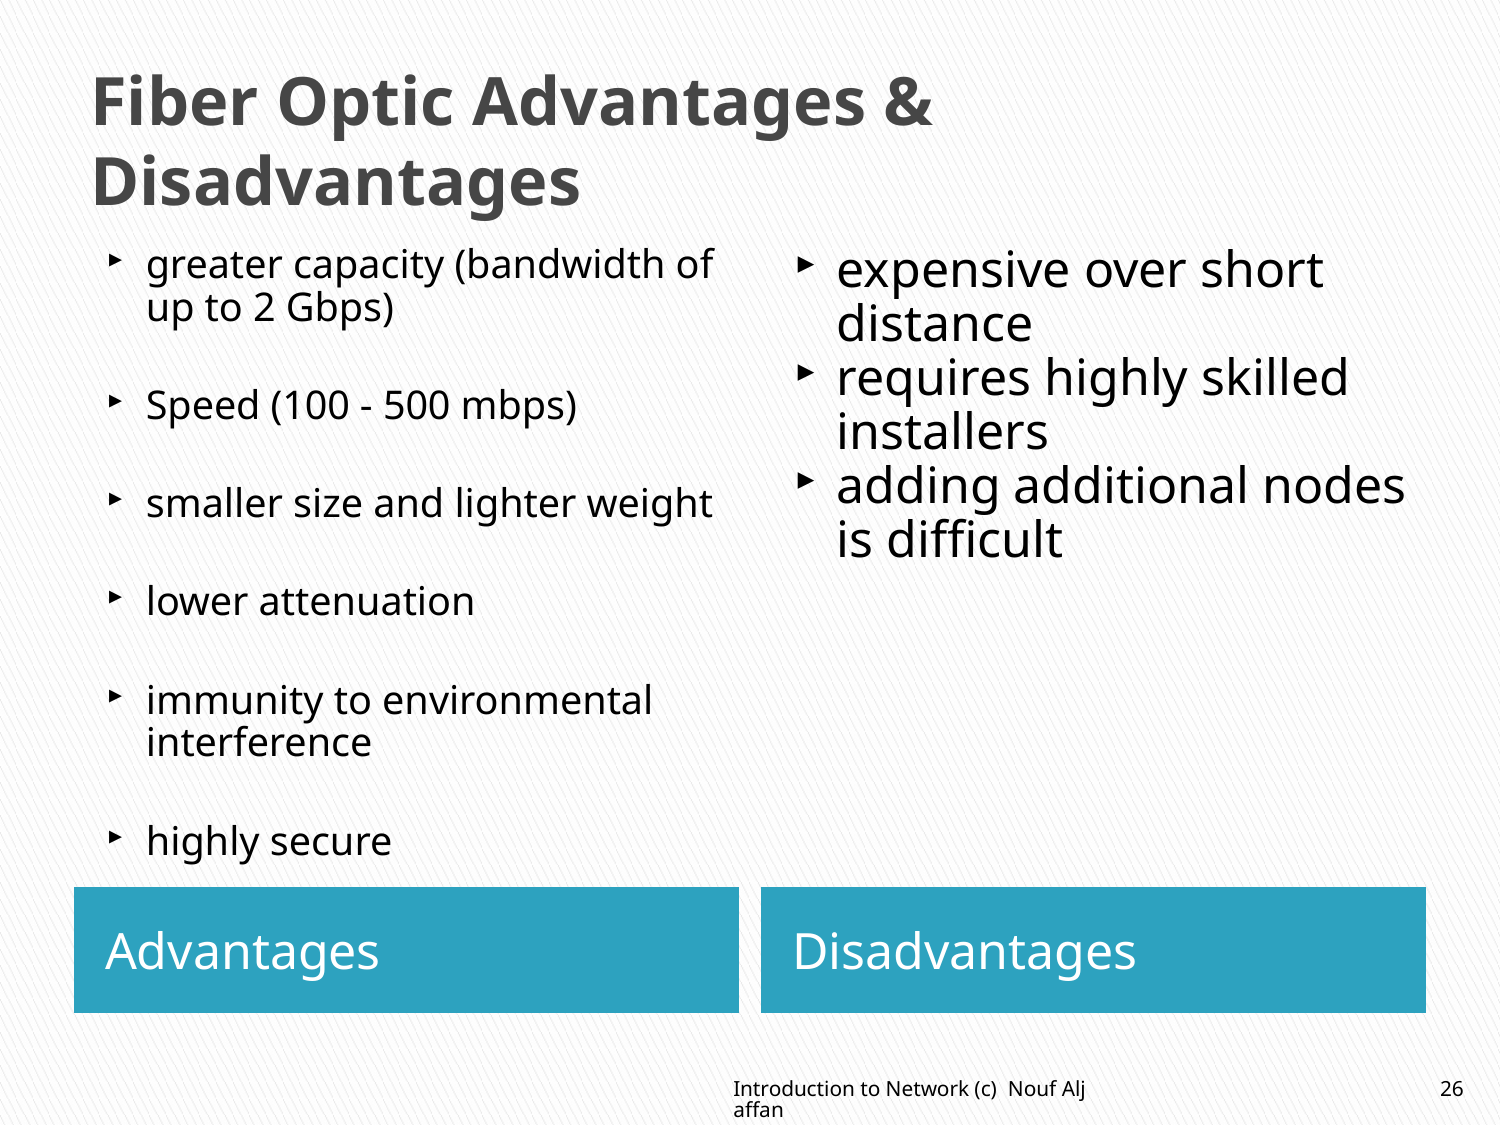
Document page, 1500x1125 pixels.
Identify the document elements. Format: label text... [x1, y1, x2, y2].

list greater capacity (bandwidth of up to 2 Gbps) Speed (100 - 500 mbps) smaller size and lighter weight lower attenuation immunity to environmental interference highly secure [75, 236, 738, 884]
slide_number 26 [1418, 1051, 1479, 1112]
list expensive over short distance requires highly skilled installers adding additional nodes is difficult [761, 236, 1425, 884]
footer Introduction to Network (c) Nouf Aljaffan [718, 1051, 1105, 1112]
list Advantages [74, 887, 739, 1013]
title Fiber Optic Advantages & Disadvantages [75, 44, 1425, 233]
list Disadvantages [761, 887, 1426, 1013]
